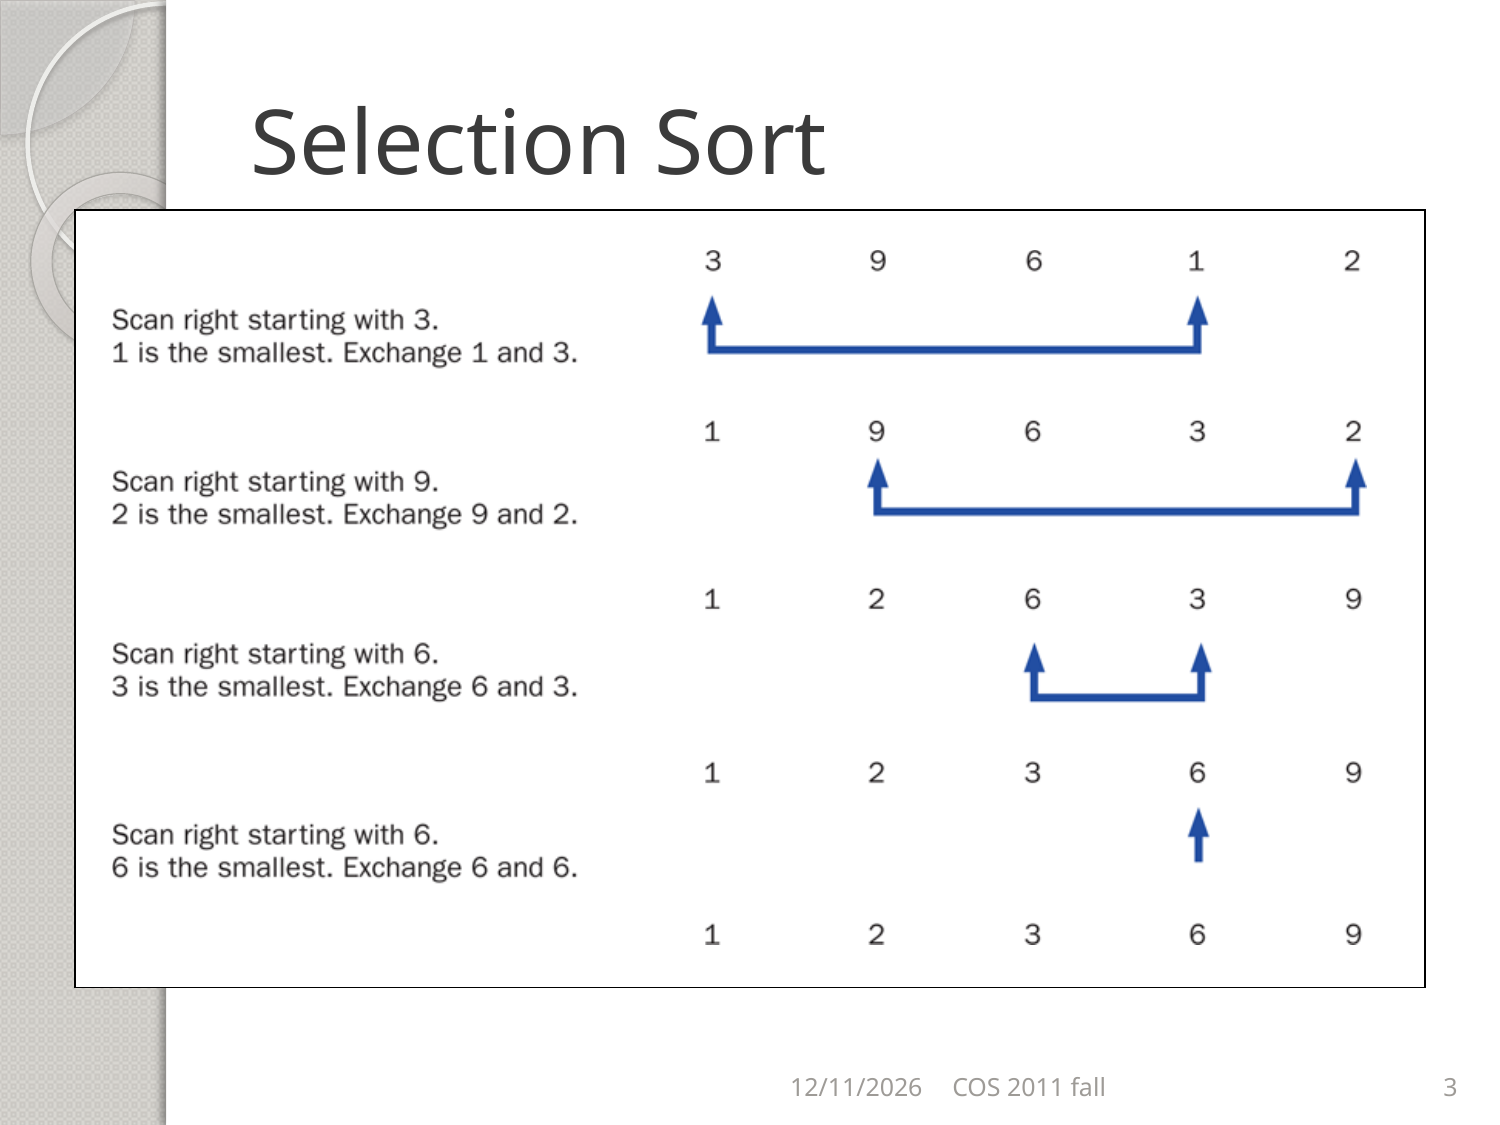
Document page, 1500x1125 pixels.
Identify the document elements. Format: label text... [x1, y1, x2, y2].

slide_number 3 [1413, 1034, 1488, 1113]
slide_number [587, 1034, 937, 1113]
title Selection Sort [235, 45, 1466, 233]
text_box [74, 209, 1426, 988]
footer COS 2011 fall [937, 1034, 1413, 1113]
